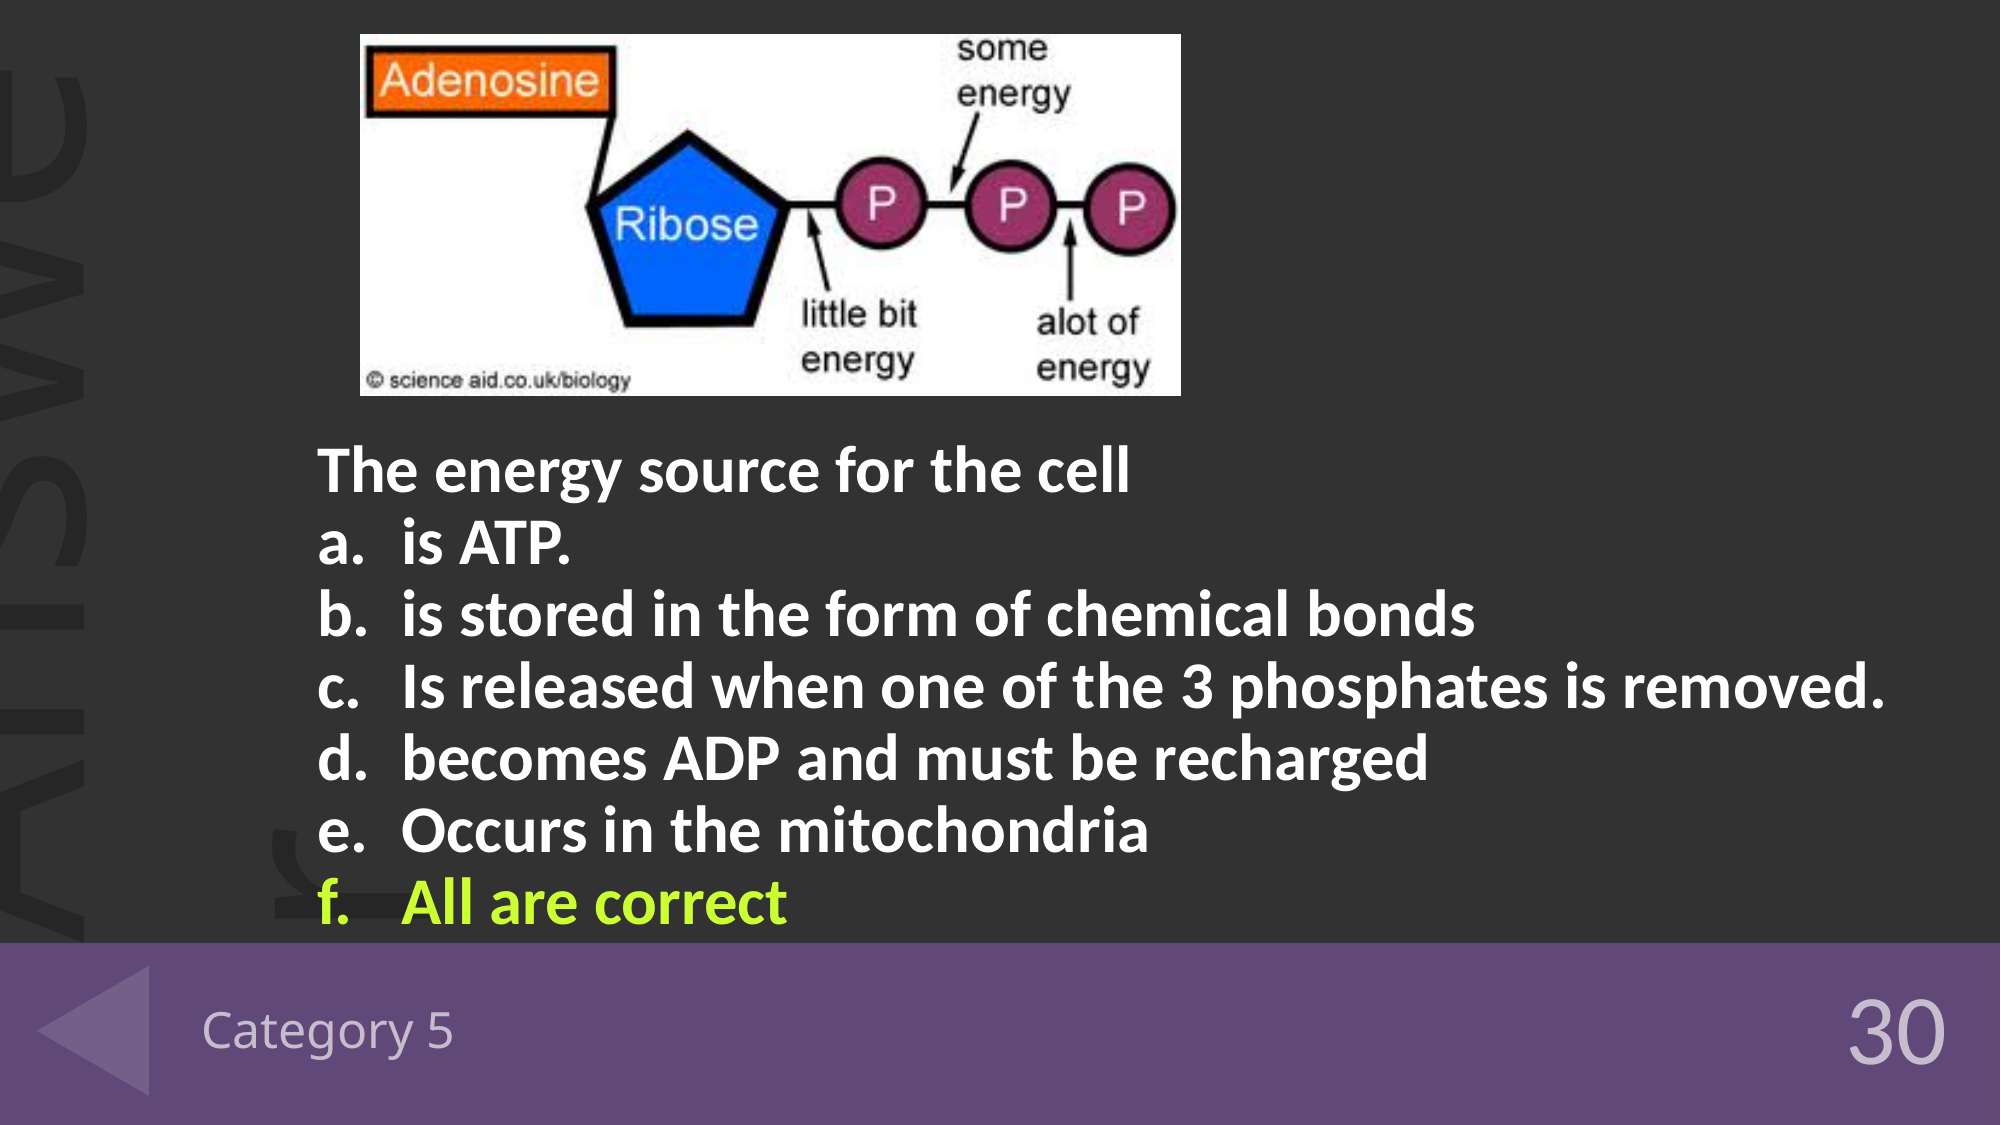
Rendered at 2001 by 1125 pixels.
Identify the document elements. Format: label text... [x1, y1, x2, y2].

picture [360, 34, 1181, 396]
title Category 5 [185, 967, 1494, 1097]
list 30 [1494, 967, 1963, 1097]
list The energy source for the cell is ATP. is stored in the form of chemical bonds Is released when one of the 3 phosphates is removed. becomes ADP and must be recharged Occurs in the mitochondria All are correct [302, 522, 2000, 852]
